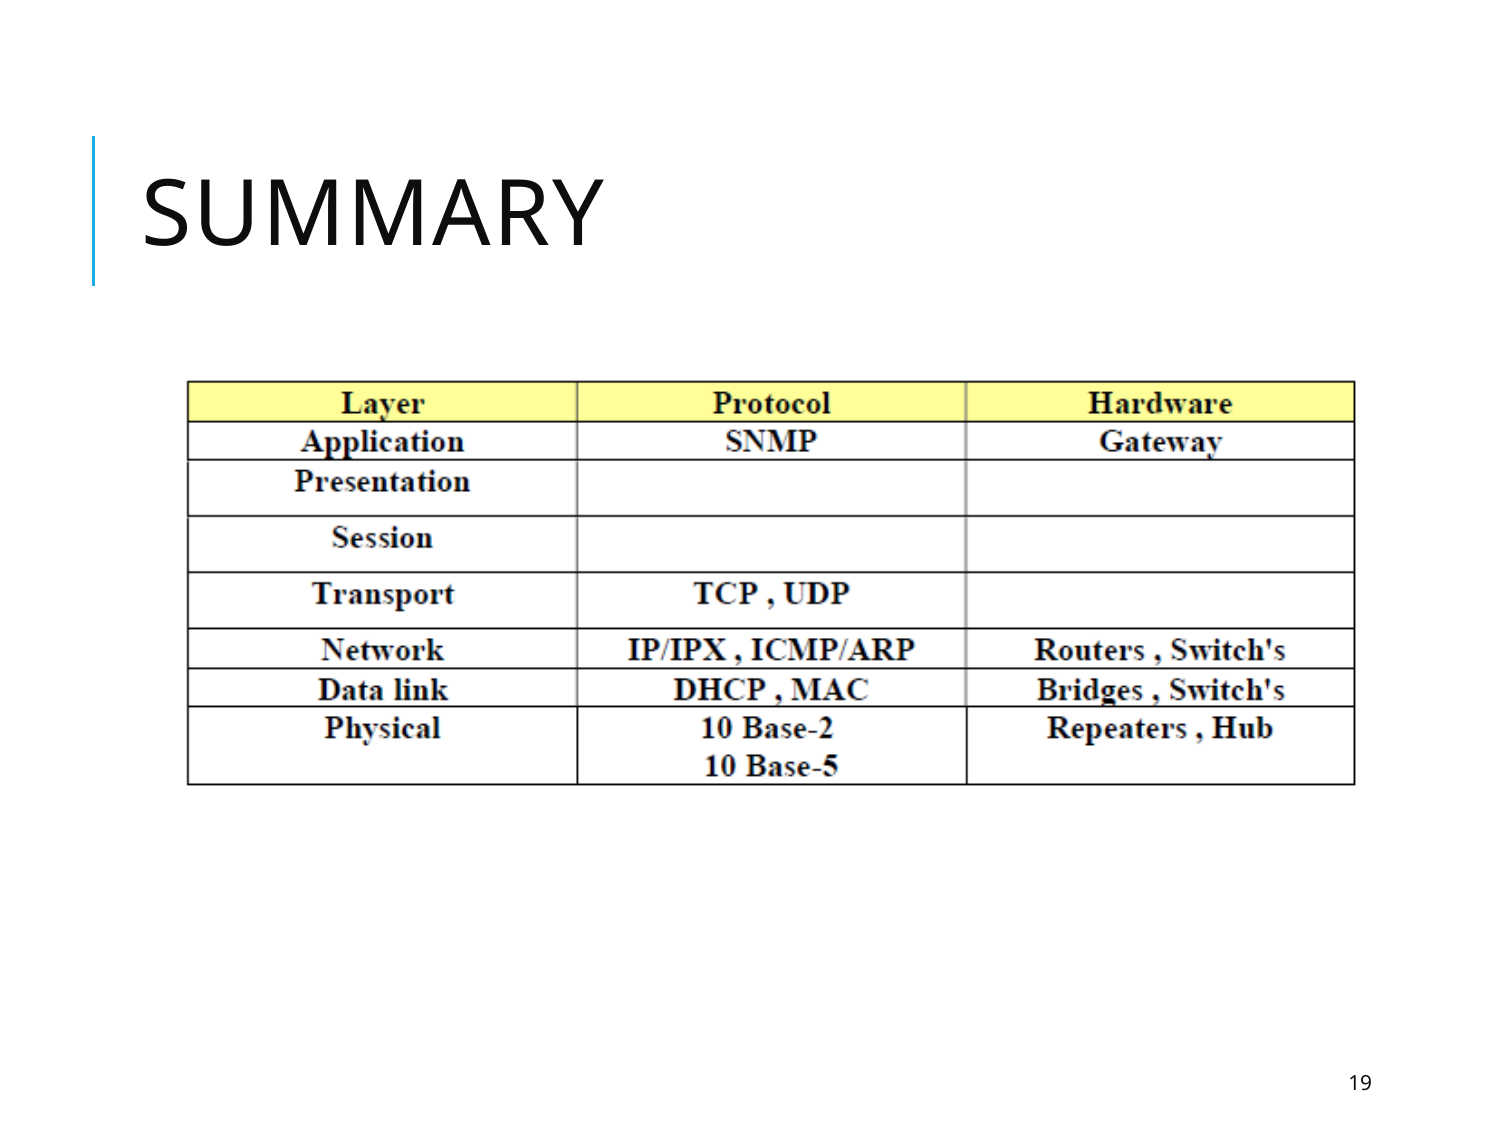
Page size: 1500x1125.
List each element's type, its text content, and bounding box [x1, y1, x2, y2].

slide_number 19 [1333, 1061, 1454, 1107]
title Summary [126, 96, 1322, 342]
picture [182, 374, 1363, 794]
